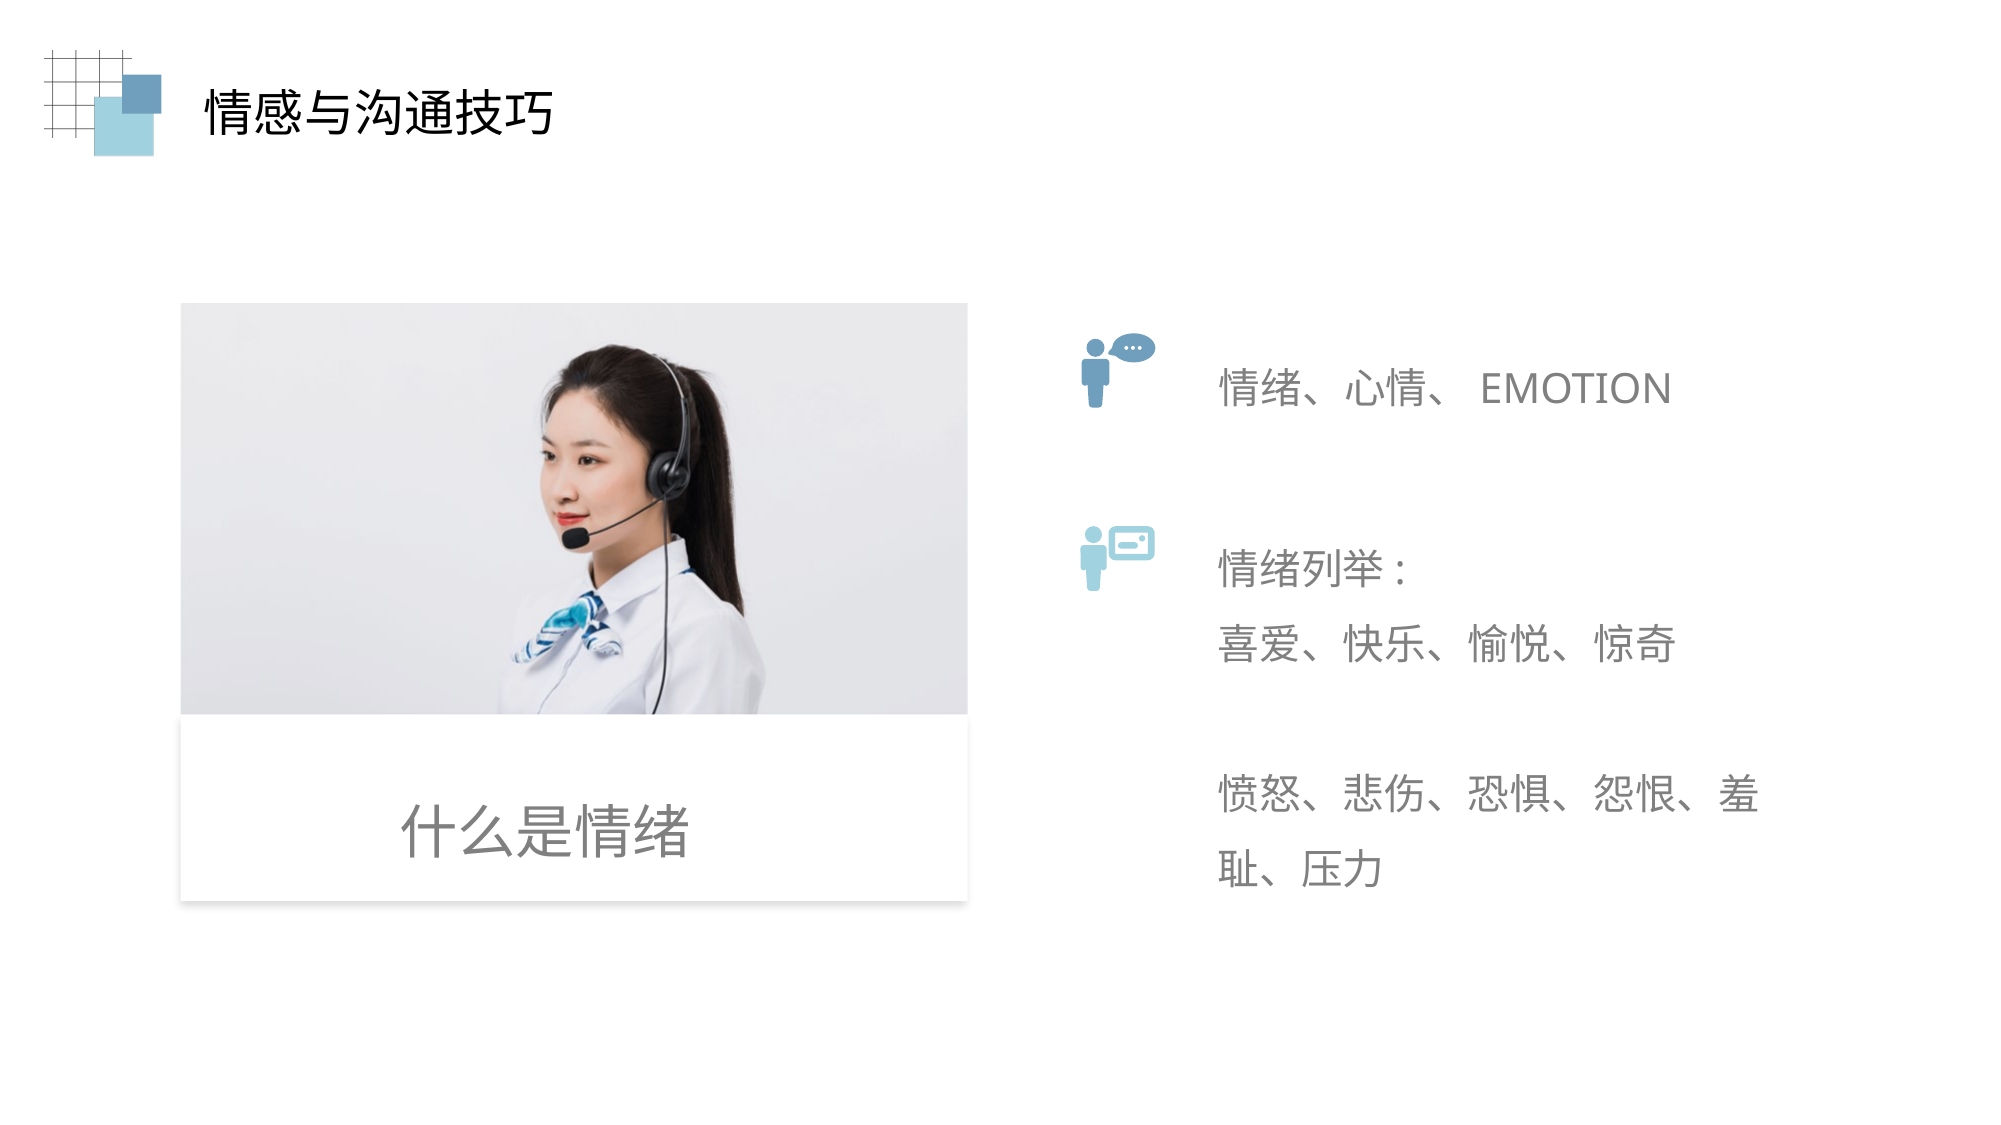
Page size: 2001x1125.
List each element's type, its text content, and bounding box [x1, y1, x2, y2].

text_box [1107, 332, 1157, 364]
text_box [157, 73, 162, 115]
text_box [1079, 525, 1156, 592]
text_box 什么是情绪 [250, 752, 840, 873]
text_box 情绪列举: 喜爱、快乐、愉悦、惊奇 愤怒、悲伤、恐惧、怨恨、羞耻、压力 [1202, 510, 1806, 901]
text_box 情绪、心情、EMOTION [1204, 328, 1697, 419]
text_box [179, 713, 969, 902]
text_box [43, 50, 157, 190]
text_box 情感与沟通技巧 [189, 74, 575, 150]
text_box [179, 303, 969, 714]
text_box [1080, 337, 1111, 409]
